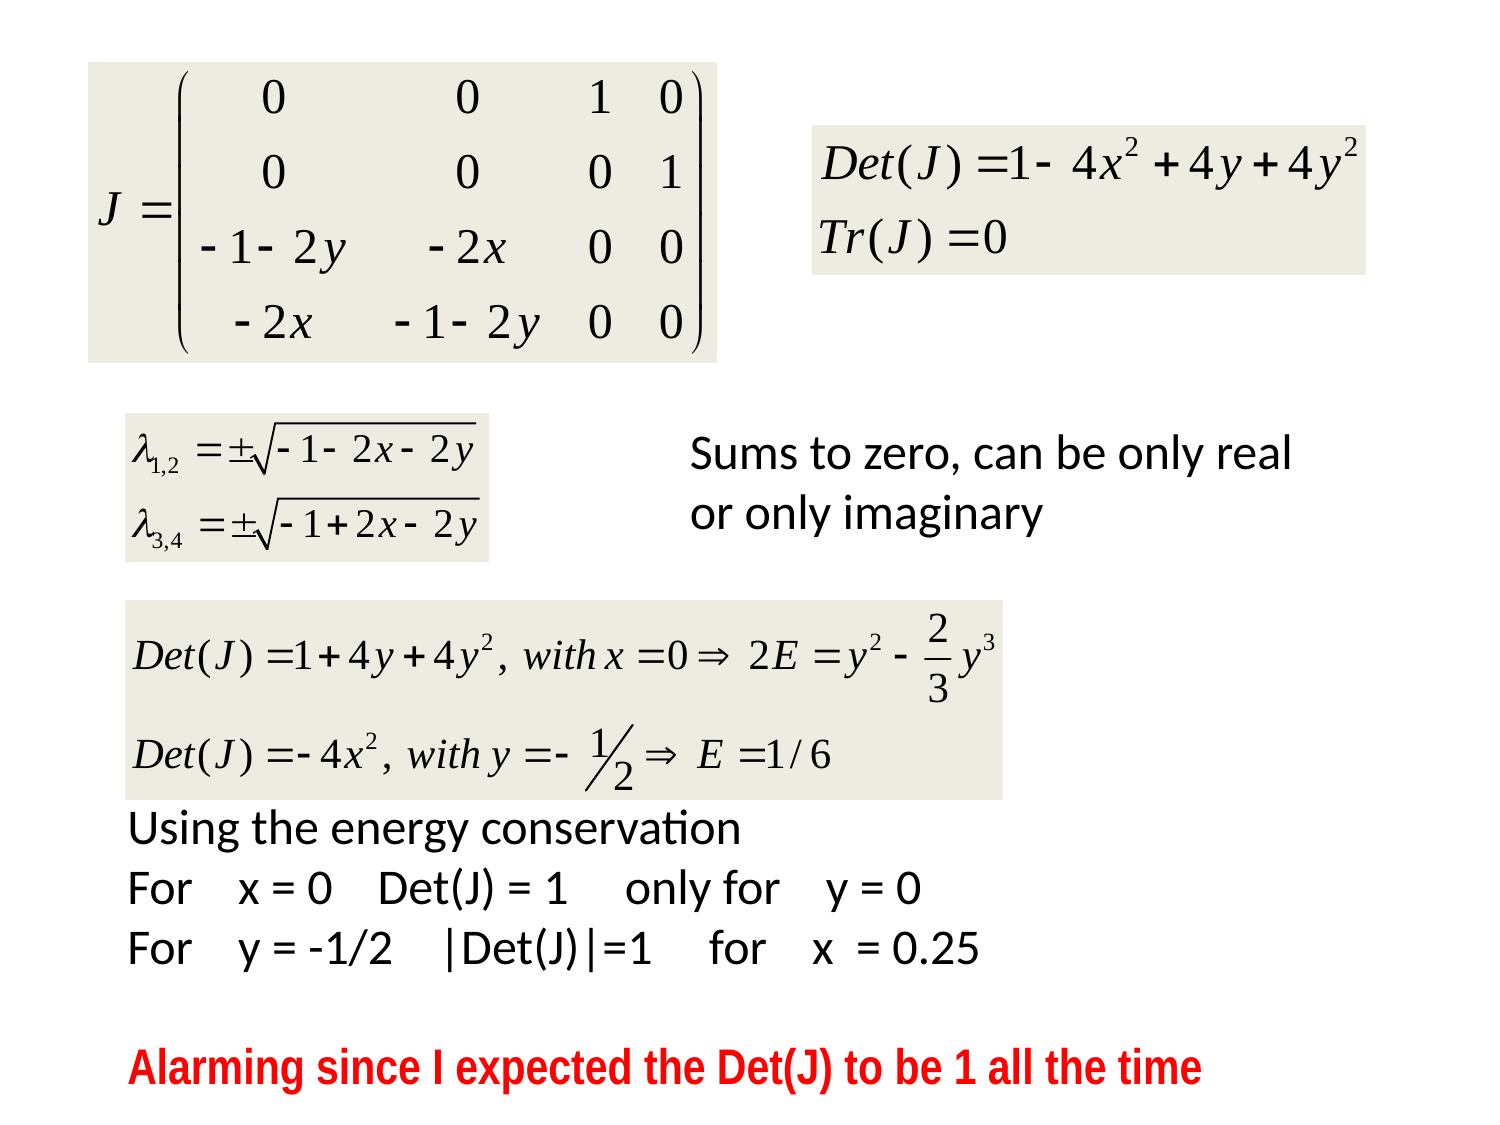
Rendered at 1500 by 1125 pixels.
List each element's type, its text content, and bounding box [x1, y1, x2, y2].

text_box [812, 124, 1367, 275]
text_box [124, 599, 1004, 801]
text_box Using the energy conservation For x = 0 Det(J) = 1 only for y = 0 For y = -1/2 |Det(J)|=1 for x = 0.25 Alarming since I expected the Det(J) to be 1 all the time [112, 787, 1425, 1103]
text_box Sums to zero, can be only real or only imaginary [675, 412, 1313, 548]
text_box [124, 412, 490, 563]
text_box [87, 62, 718, 363]
